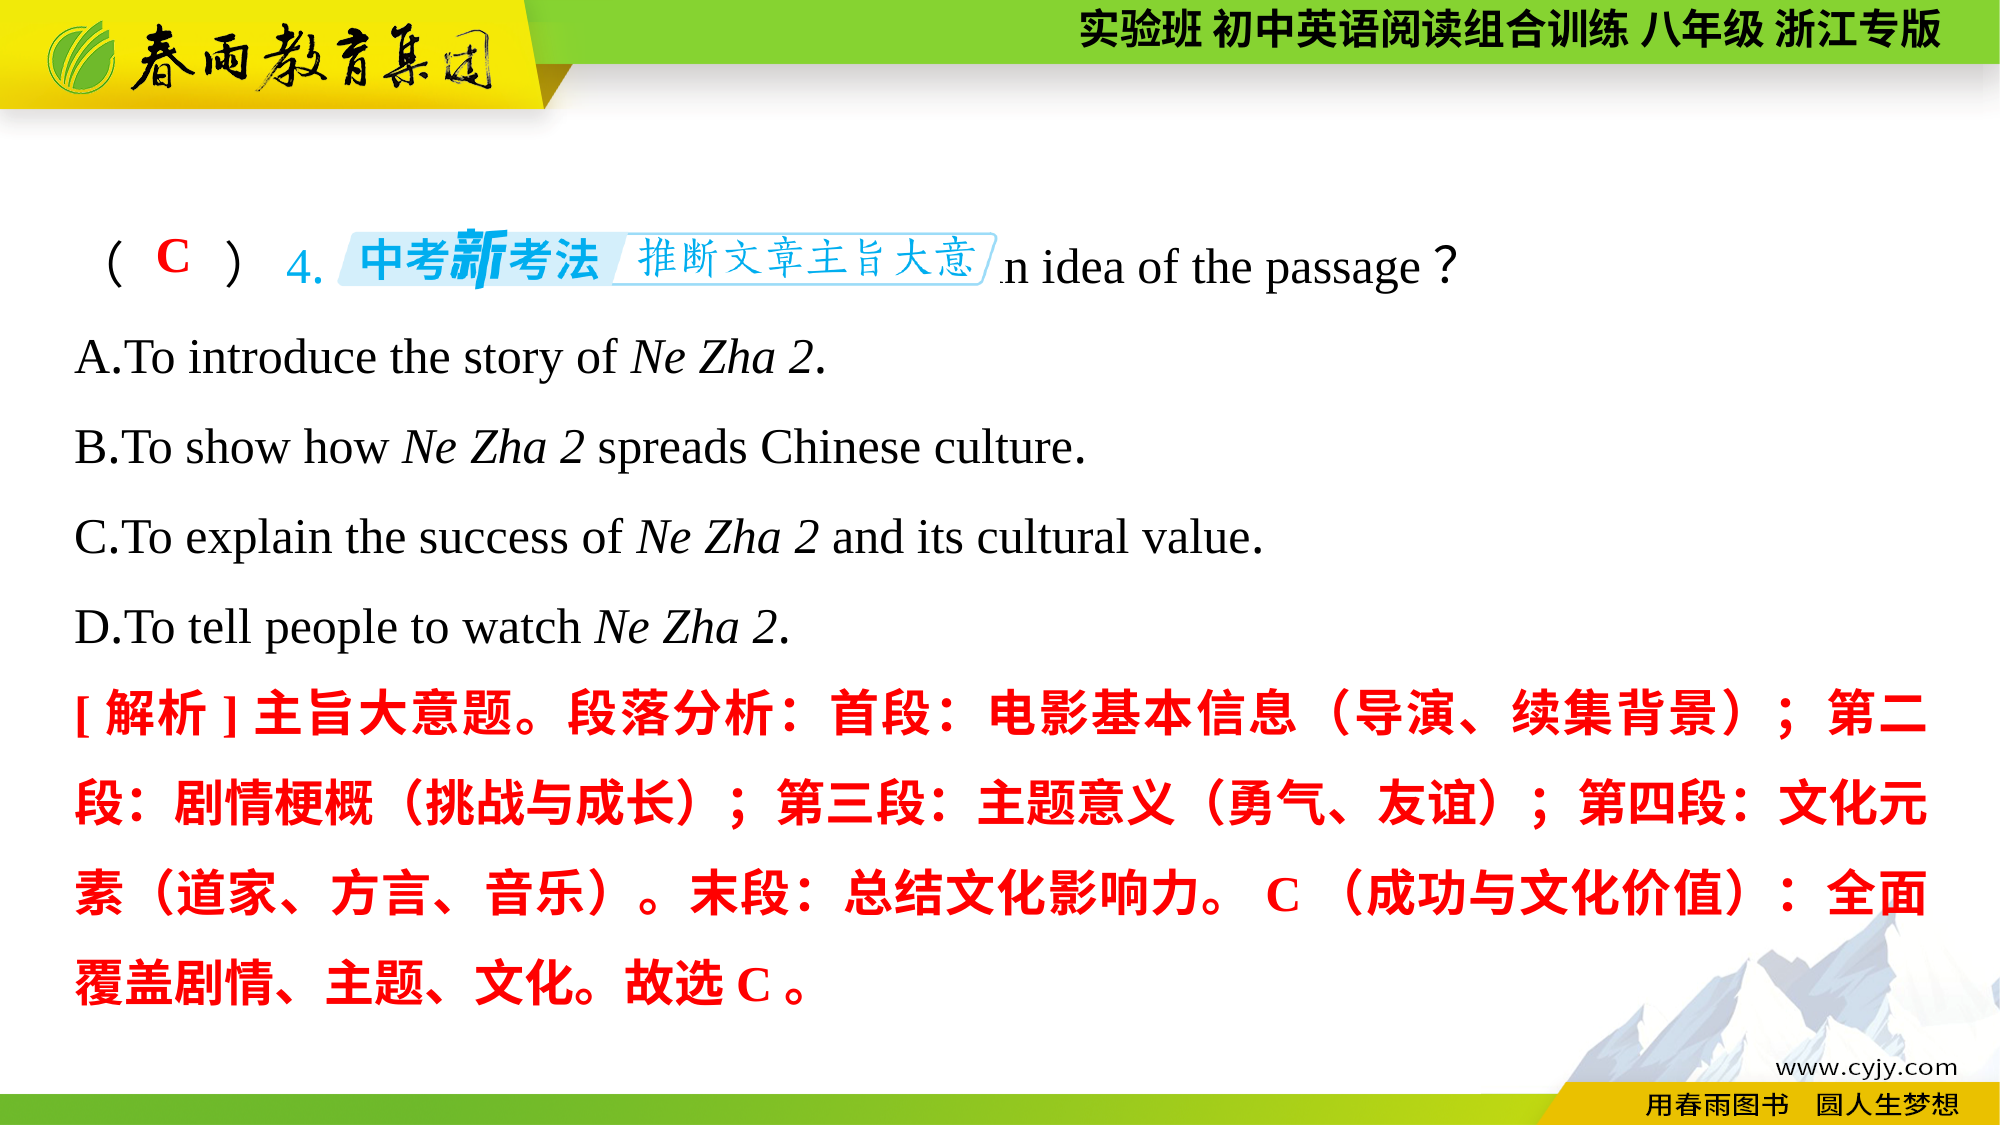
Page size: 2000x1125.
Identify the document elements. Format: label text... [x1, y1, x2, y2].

text_box [解析]主旨大意题。段落分析：首段：电影基本信息（导演、续集背景）；第二段：剧情梗概（挑战与成长）；第三段：主题意义（勇气、友谊）；第四段：文化元素（道家、方言、音乐）。末段：总结文化影响力。C（成功与文化价值）：全面覆盖剧情、主题、文化。故选C。 [59, 643, 1944, 1019]
text_box C [140, 215, 207, 291]
picture [0, 0, 2000, 1125]
list （ ）4. What is the main idea of the passage？ A.To introduce the story of Ne Zha 2. B.To show how Ne Zha 2 spreads Chinese culture. C.To explain the success of Ne Zha 2 and its cultural value. D.To tell people to watch Ne Zha 2. [59, 196, 1944, 643]
